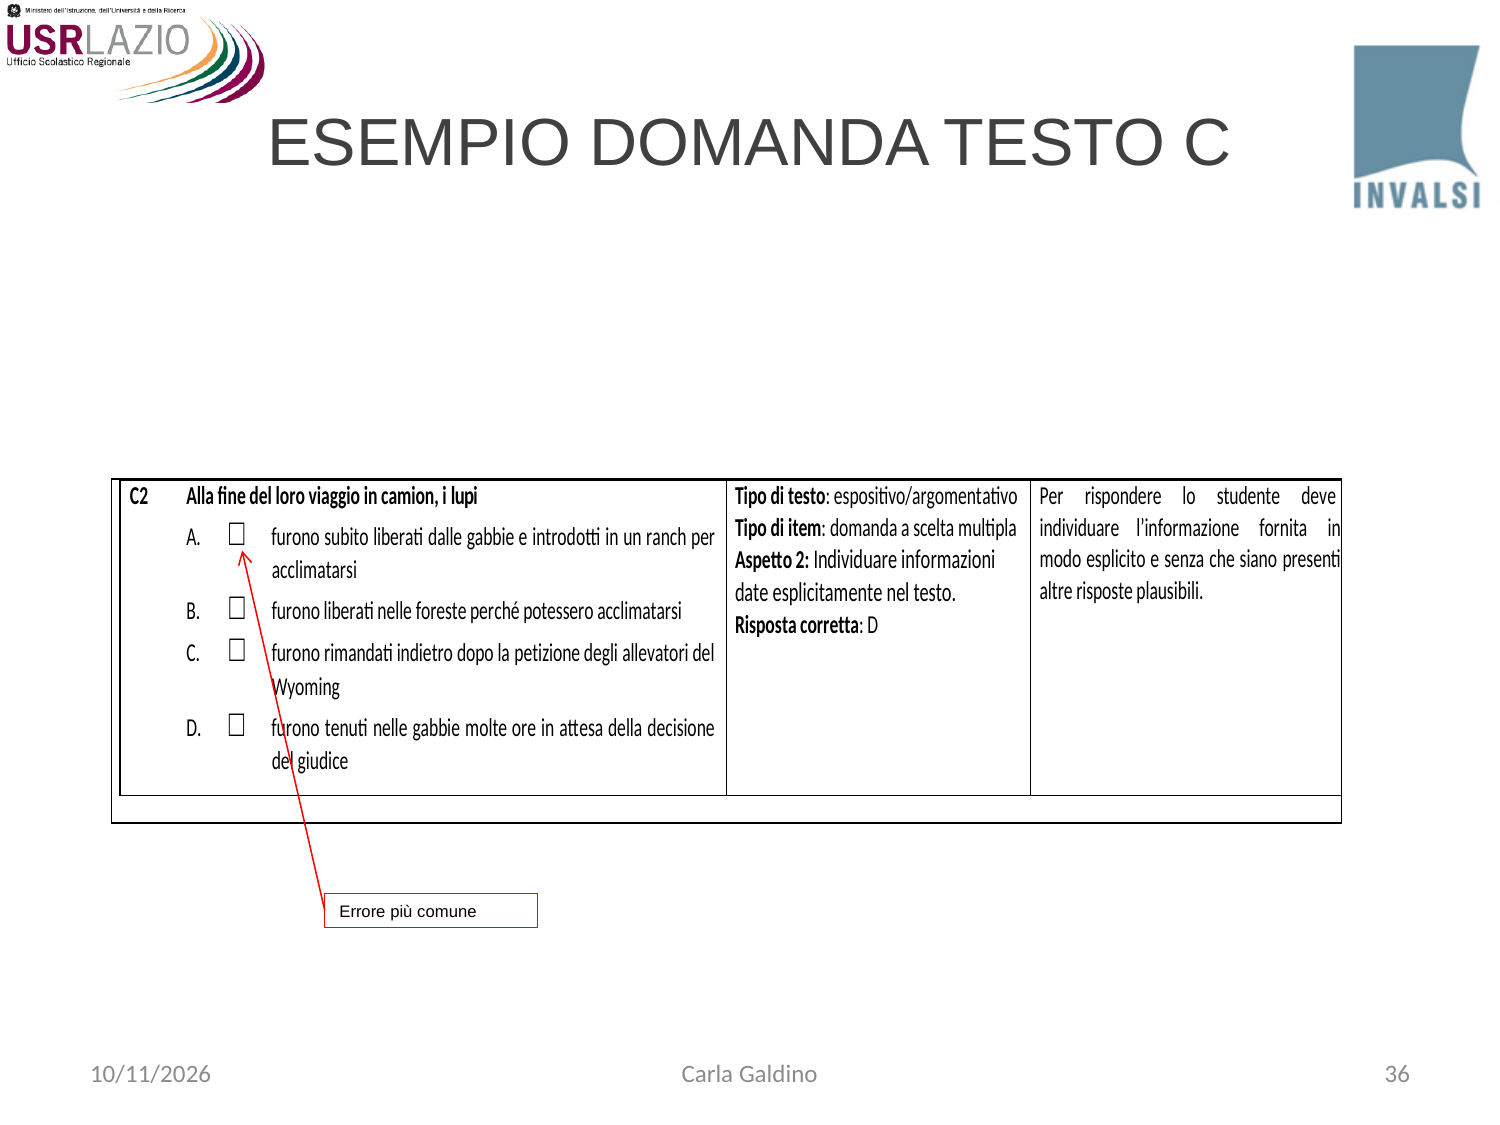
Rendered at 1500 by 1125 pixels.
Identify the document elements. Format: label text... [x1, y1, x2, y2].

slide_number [75, 1042, 425, 1103]
title ESEMPIO DOMANDA TESTO C [75, 45, 1425, 233]
picture [0, 0, 267, 104]
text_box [241, 550, 325, 912]
picture [1345, 30, 1500, 224]
footer Carla Galdino [512, 1042, 988, 1103]
slide_number 36 [1074, 1042, 1425, 1103]
text_box Errore più comune [324, 893, 538, 928]
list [111, 479, 1341, 823]
